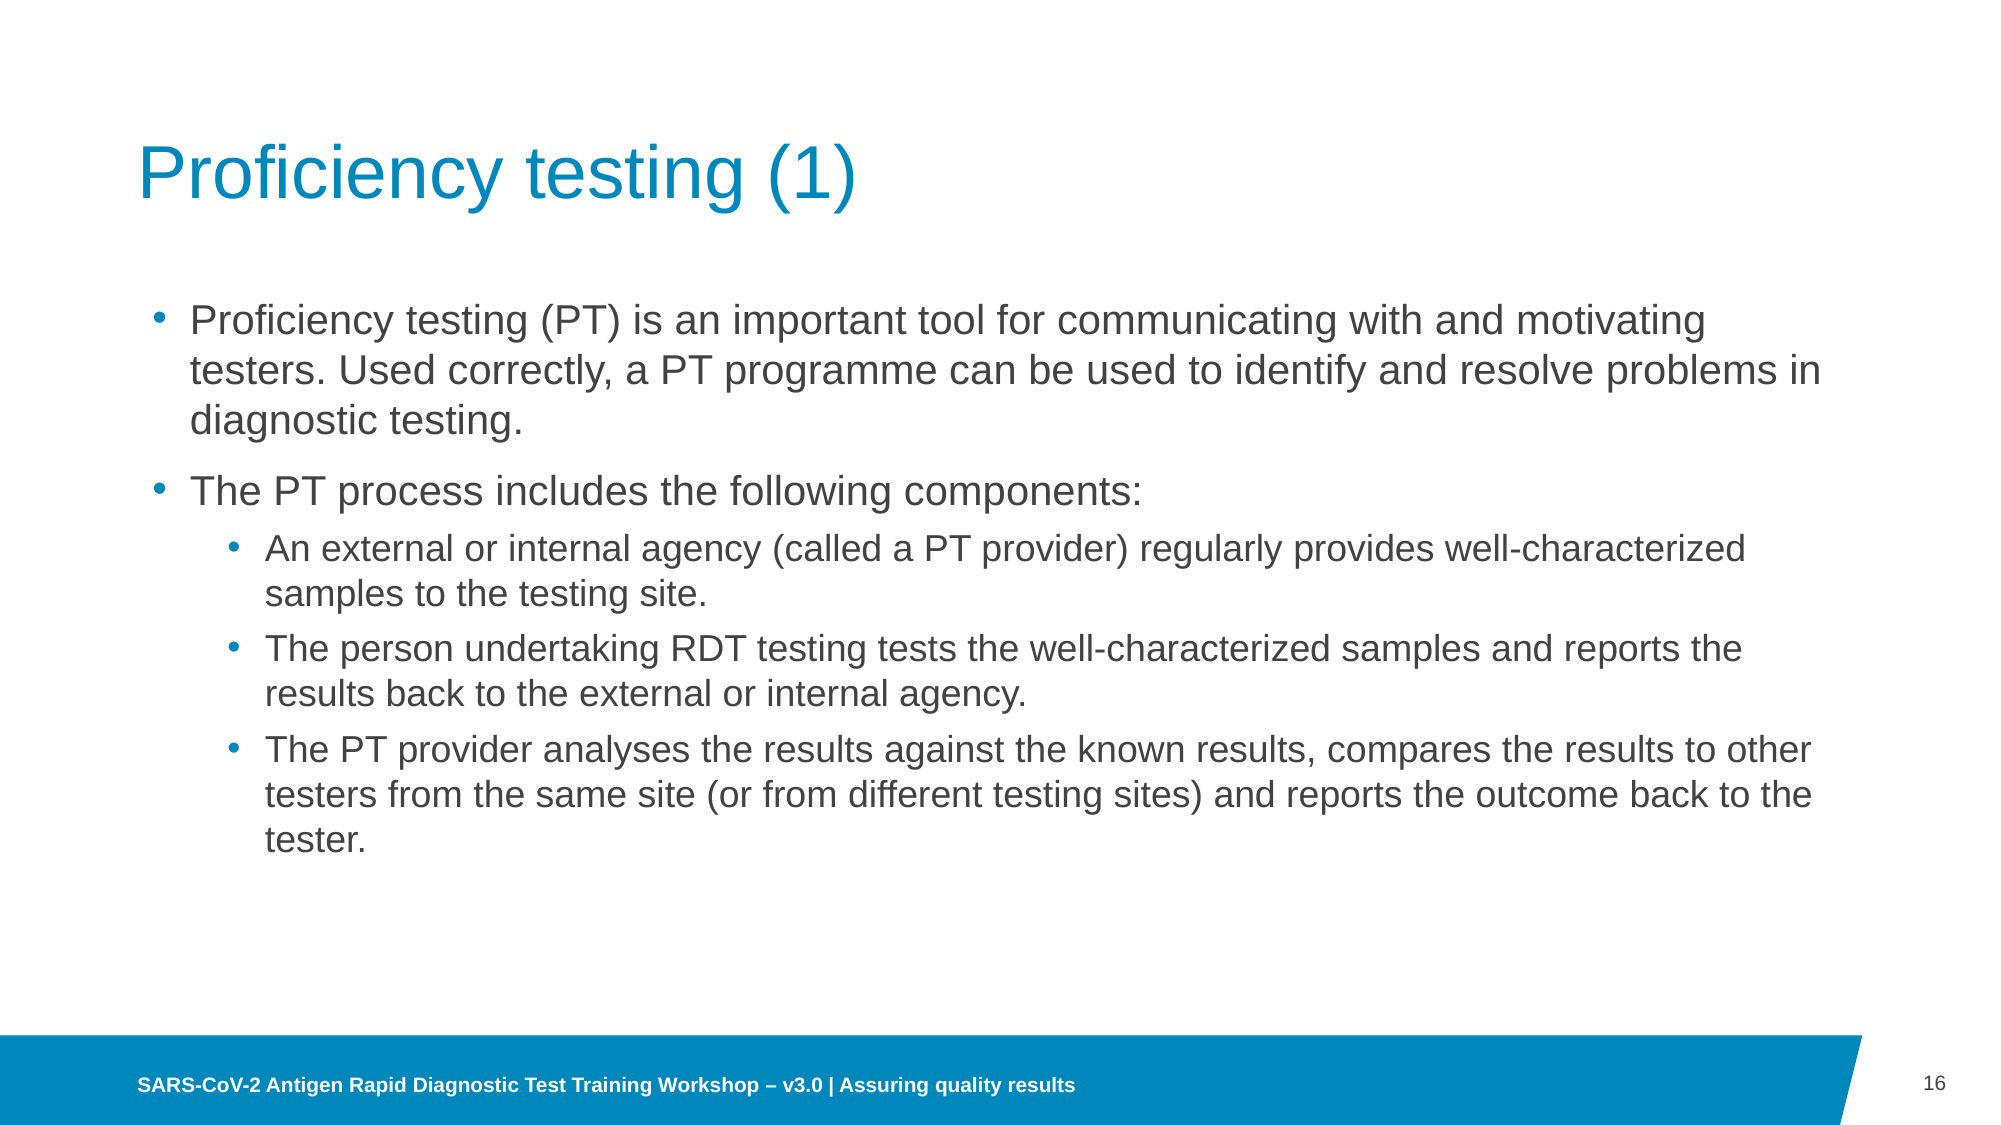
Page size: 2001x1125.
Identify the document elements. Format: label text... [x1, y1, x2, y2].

slide_number 16 [1862, 1035, 1947, 1125]
list Proficiency testing (PT) is an important tool for communicating with and motivating testers. Used correctly, a PT programme can be used to identify and resolve problems in diagnostic testing. The PT process includes the following components: An external or internal agency (called a PT provider) regularly provides well-characterized samples to the testing site. The person undertaking RDT testing tests the well-characterized samples and reports the results back to the external or internal agency. The PT provider analyses the results against the known results, compares the results to other testers from the same site (or from different testing sites) and reports the outcome back to the tester. [137, 284, 1863, 1014]
footer SARS-CoV-2 Antigen Rapid Diagnostic Test Training Workshop – v3.0 | Assuring quality results [137, 1042, 1338, 1125]
title Proficiency testing (1) [137, 59, 1863, 215]
